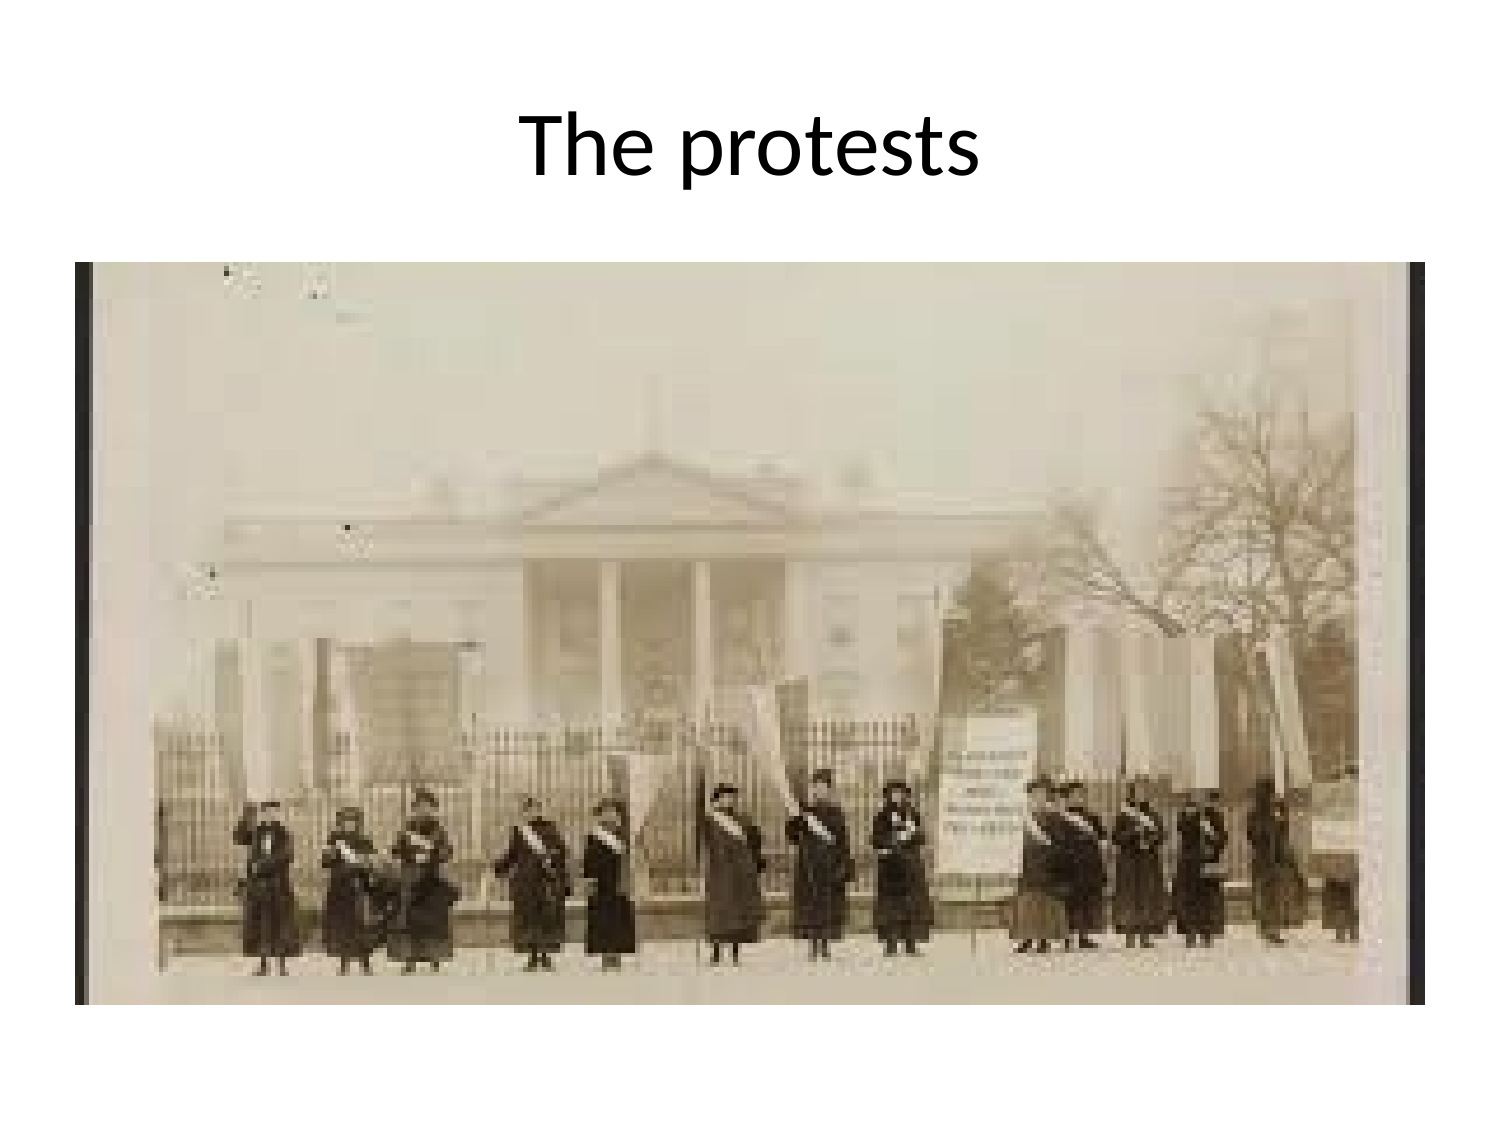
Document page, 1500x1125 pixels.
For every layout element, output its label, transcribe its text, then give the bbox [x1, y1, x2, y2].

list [74, 262, 1426, 1006]
title The protests [75, 45, 1425, 233]
